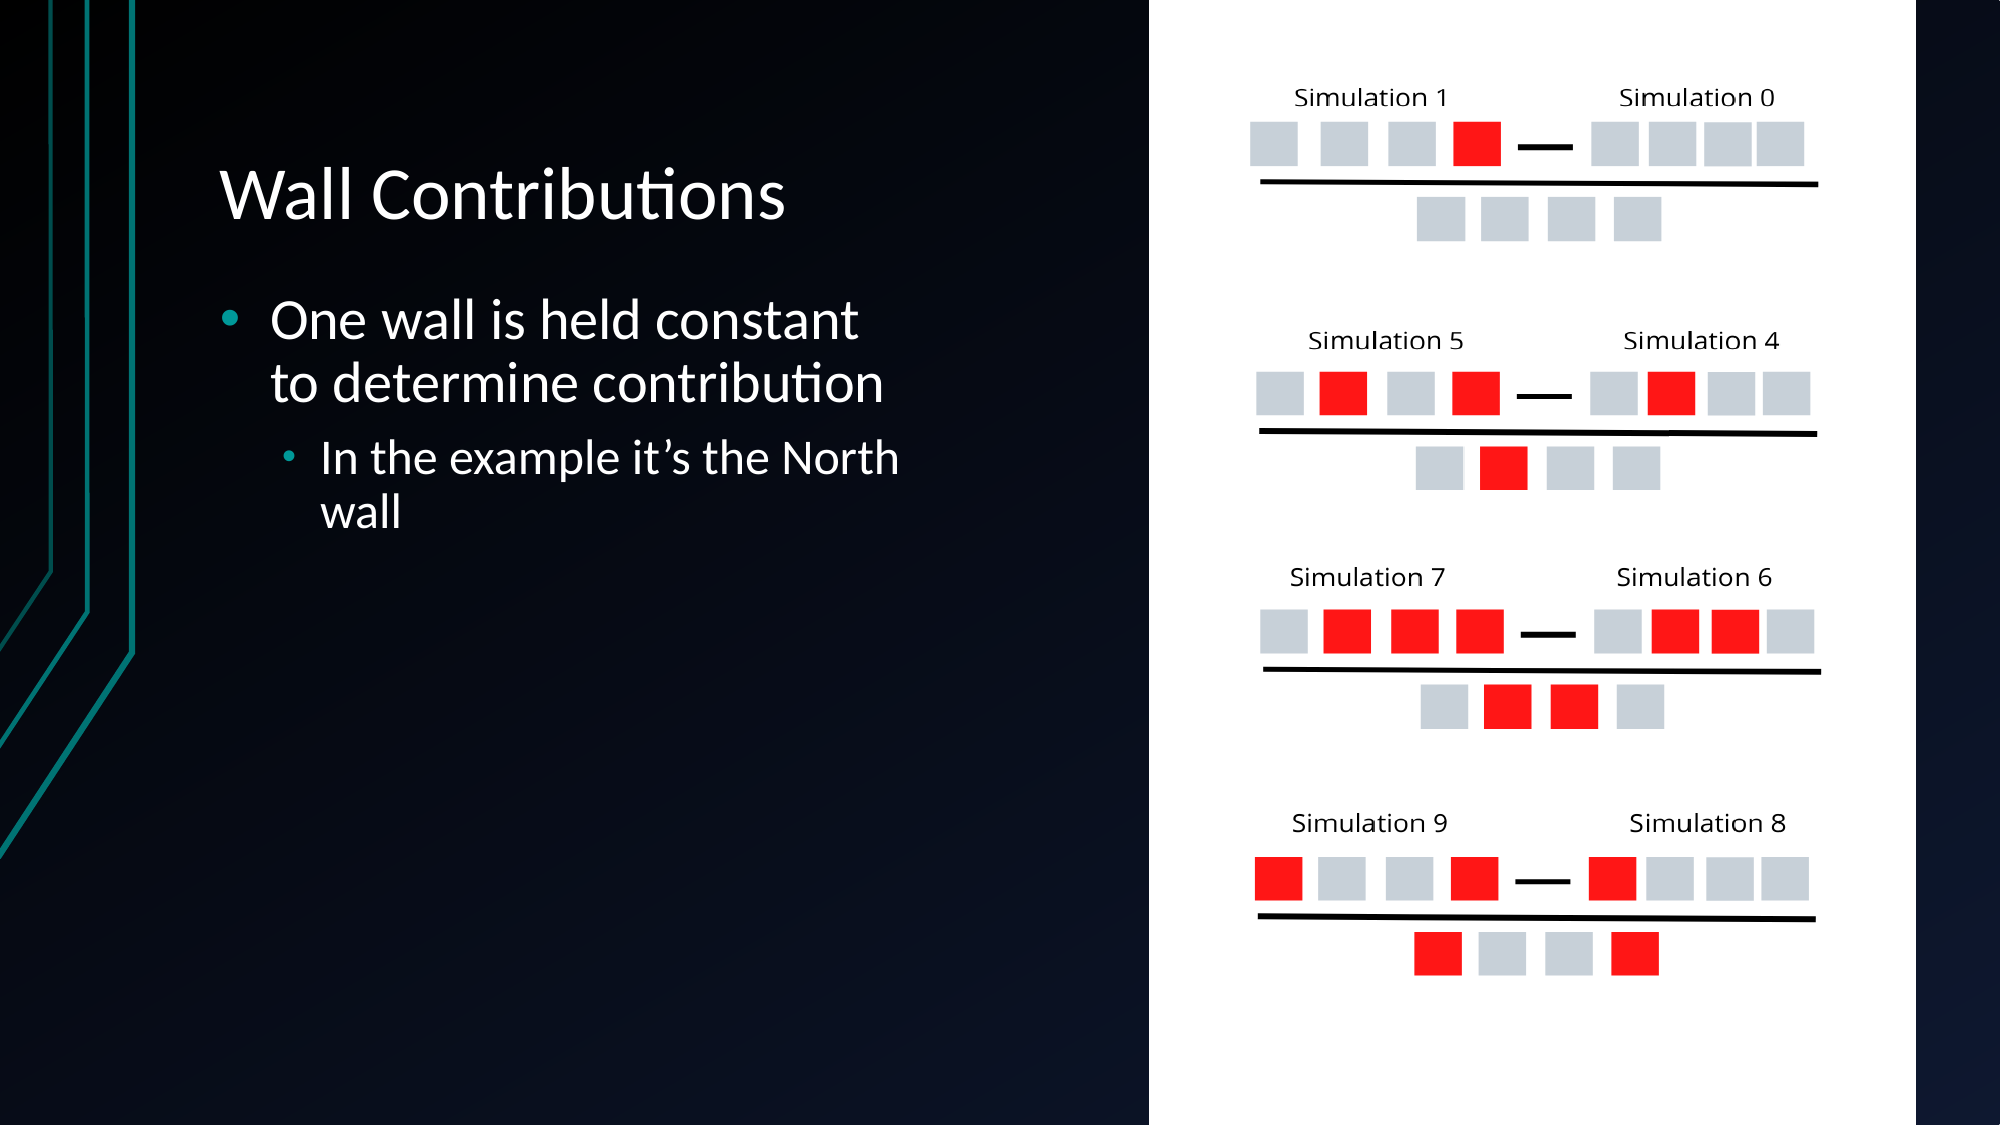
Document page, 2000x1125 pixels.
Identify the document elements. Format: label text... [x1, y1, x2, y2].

title Wall Contributions [199, 45, 1146, 246]
picture [1149, 0, 1916, 1125]
list One wall is held constant to determine contribution In the example it’s the North wall [199, 279, 938, 1012]
